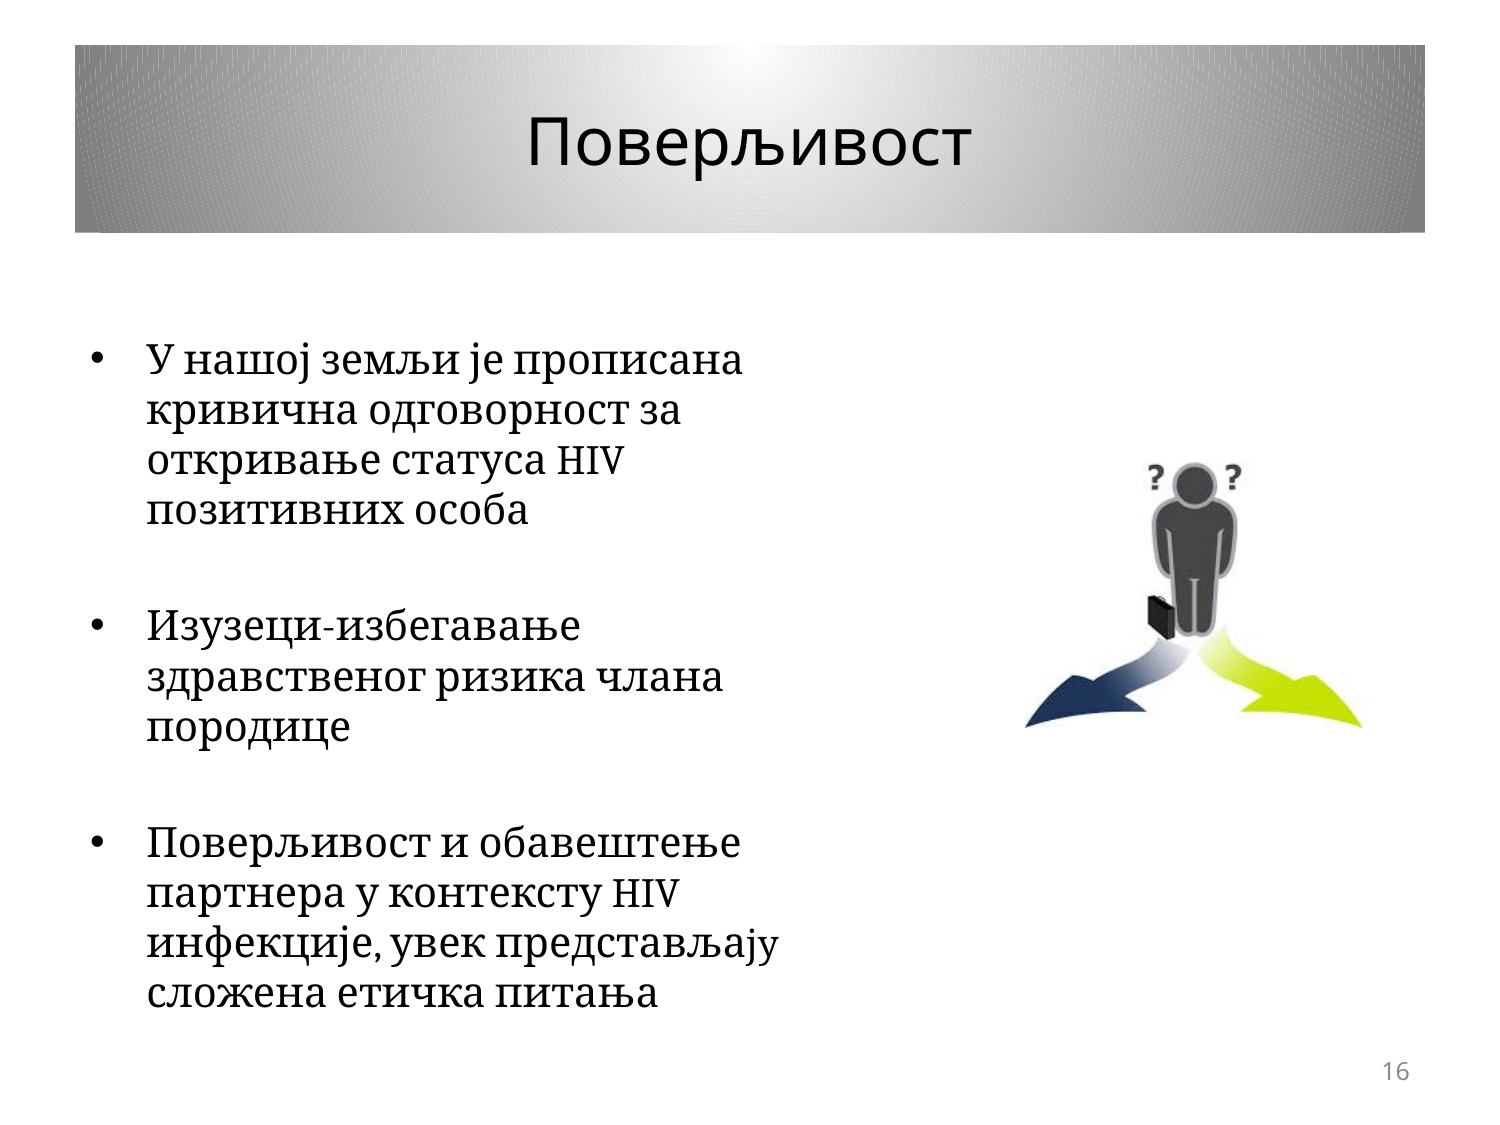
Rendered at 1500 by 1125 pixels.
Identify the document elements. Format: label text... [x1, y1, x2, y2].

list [1024, 461, 1363, 728]
title Поверљивост [74, 44, 1426, 233]
list У нашој земљи је прописана кривична одговорност за откривање статуса HIV позитивних особа Изузеци-избегавање здравственог ризика члана породице Поверљивост и обавештење партнера у контексту HIV инфекције, увек представљају сложена етичка питања [74, 324, 838, 1006]
slide_number 16 [1074, 1042, 1425, 1103]
